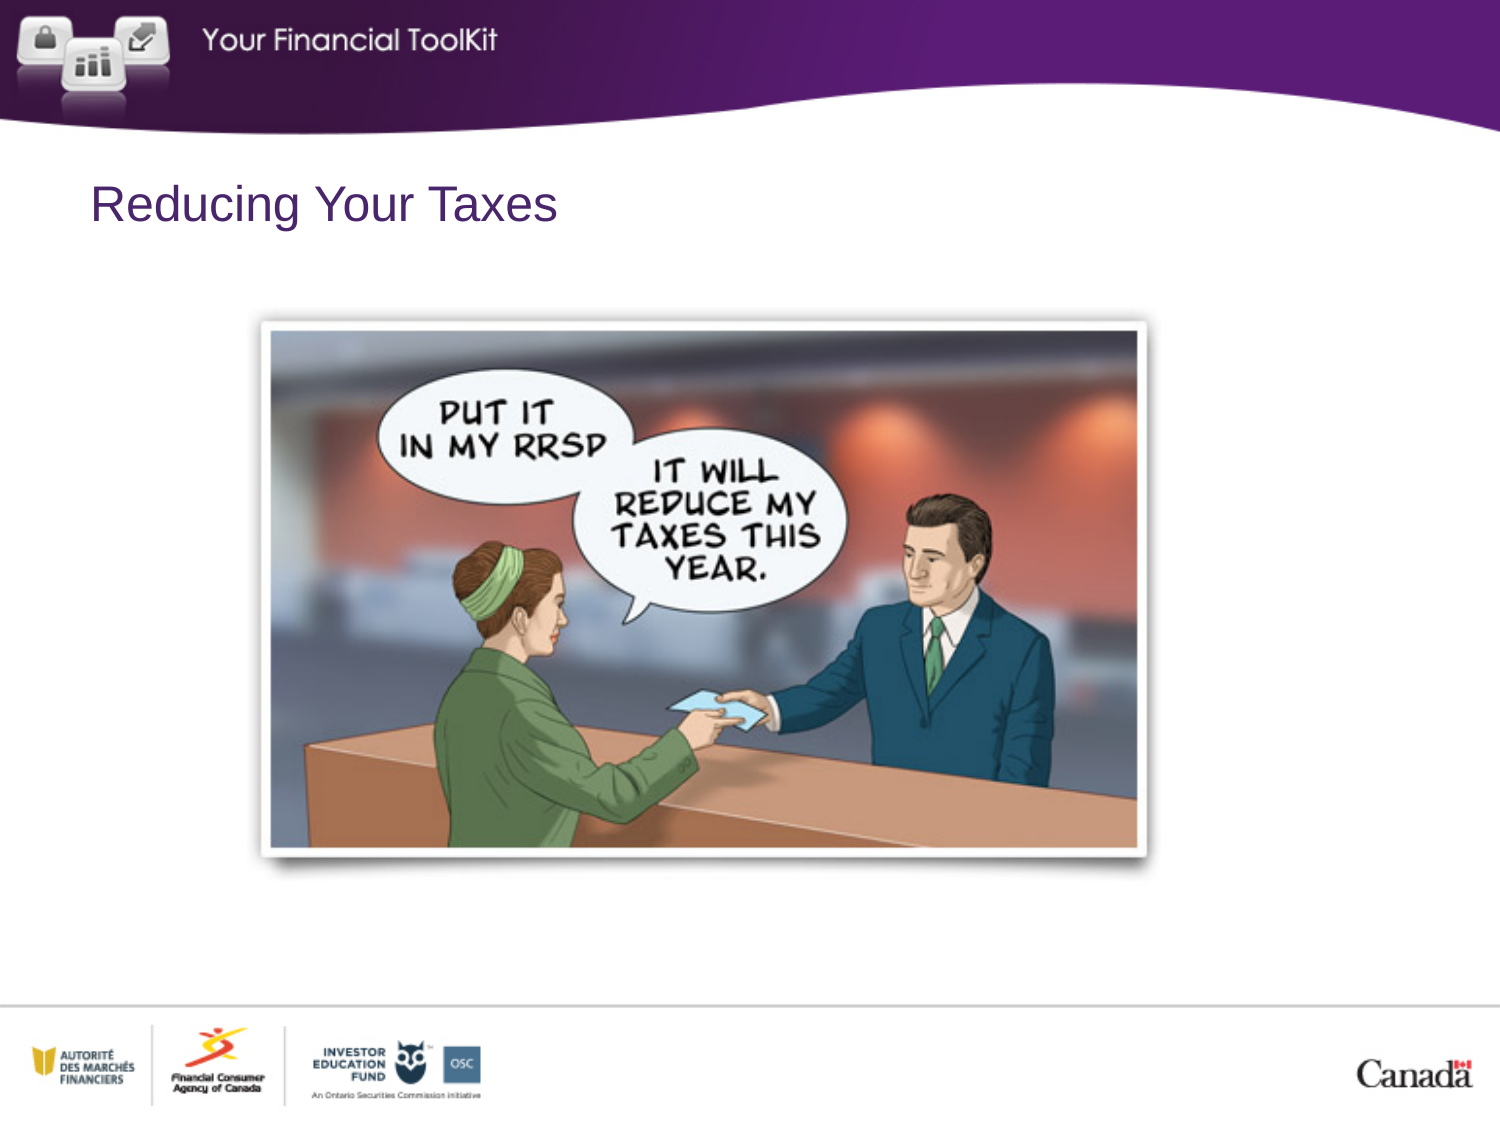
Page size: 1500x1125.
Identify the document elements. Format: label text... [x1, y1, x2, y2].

picture [0, 0, 1500, 1125]
title Reducing Your Taxes [75, 164, 1211, 306]
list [246, 306, 1161, 889]
